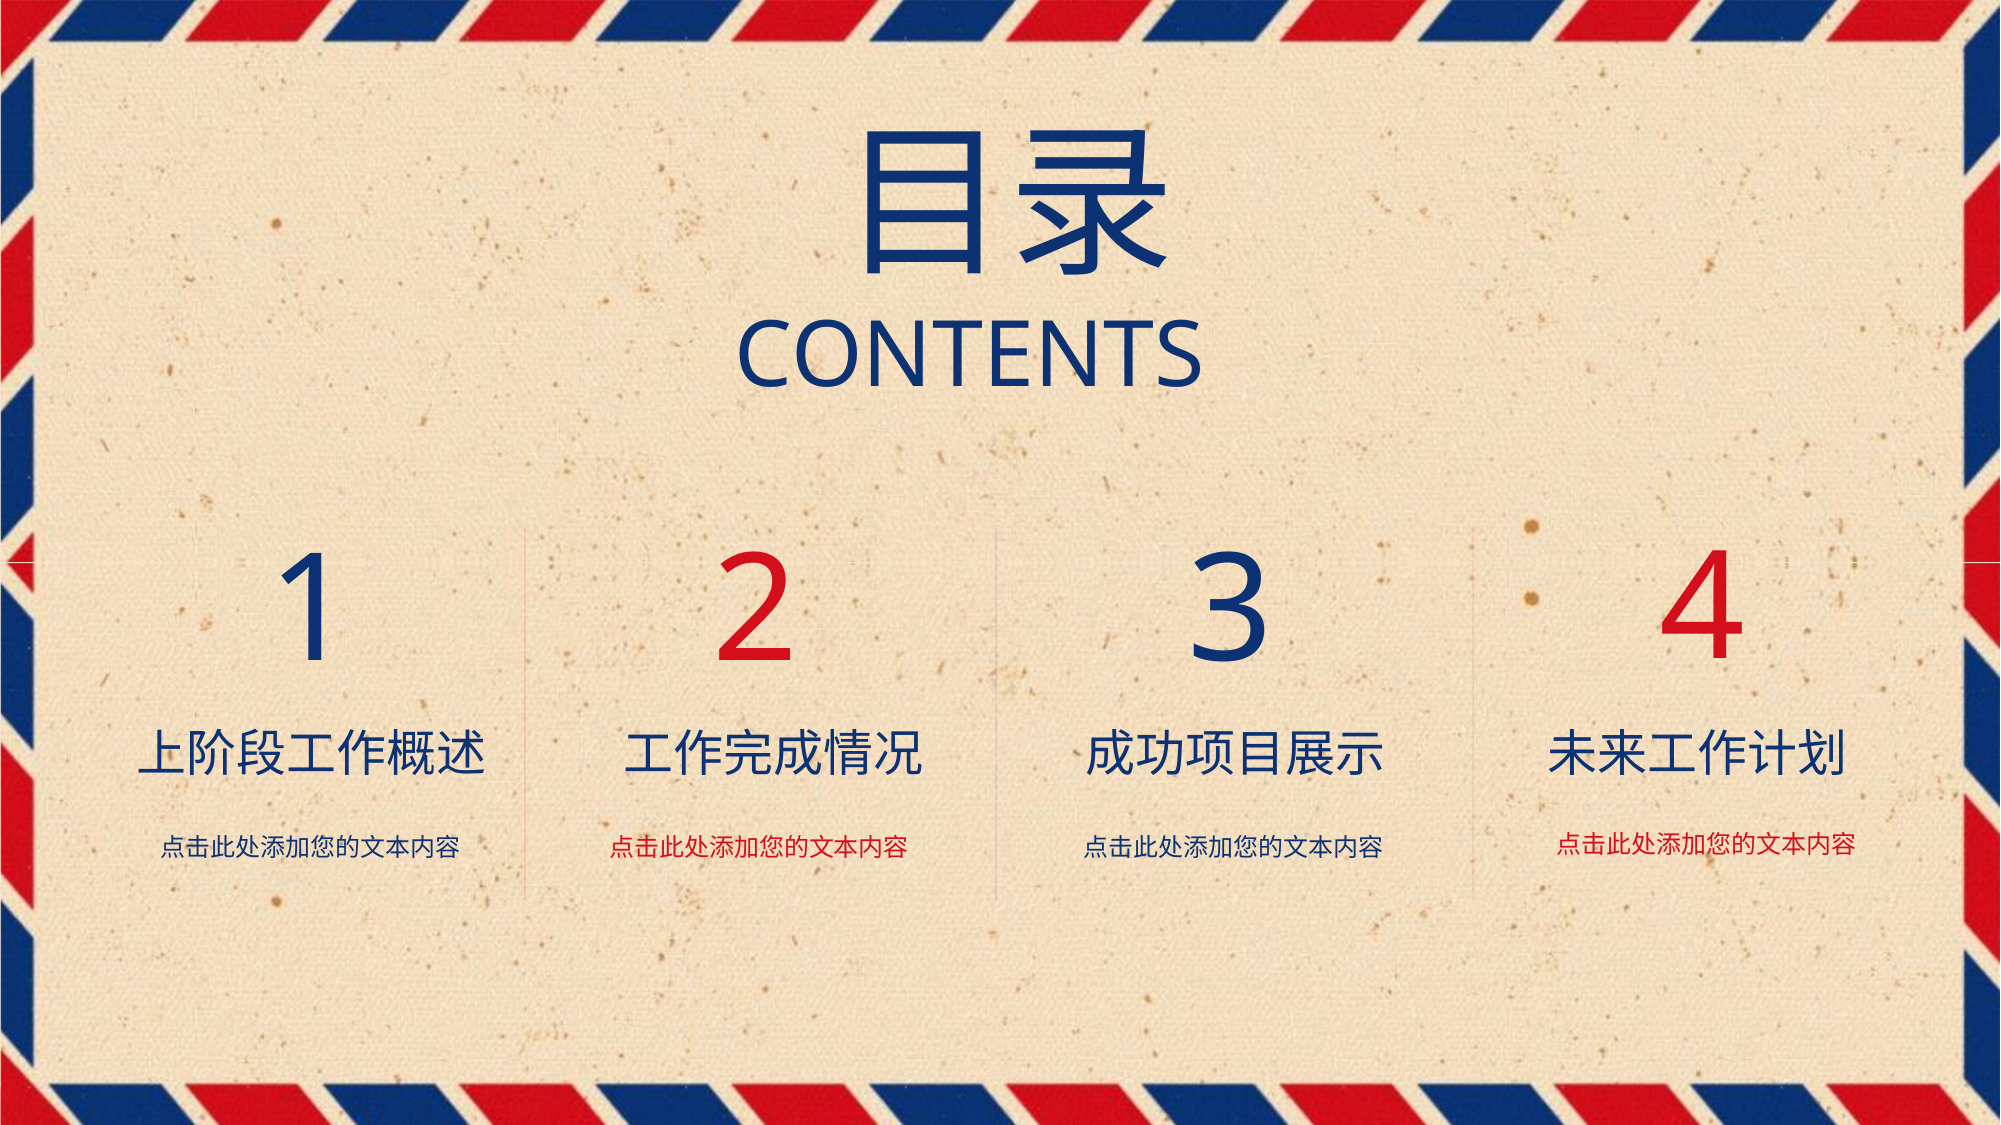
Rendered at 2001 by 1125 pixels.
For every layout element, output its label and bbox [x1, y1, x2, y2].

text_box [105, 87, 1904, 900]
text_box [0, 0, 2000, 1125]
